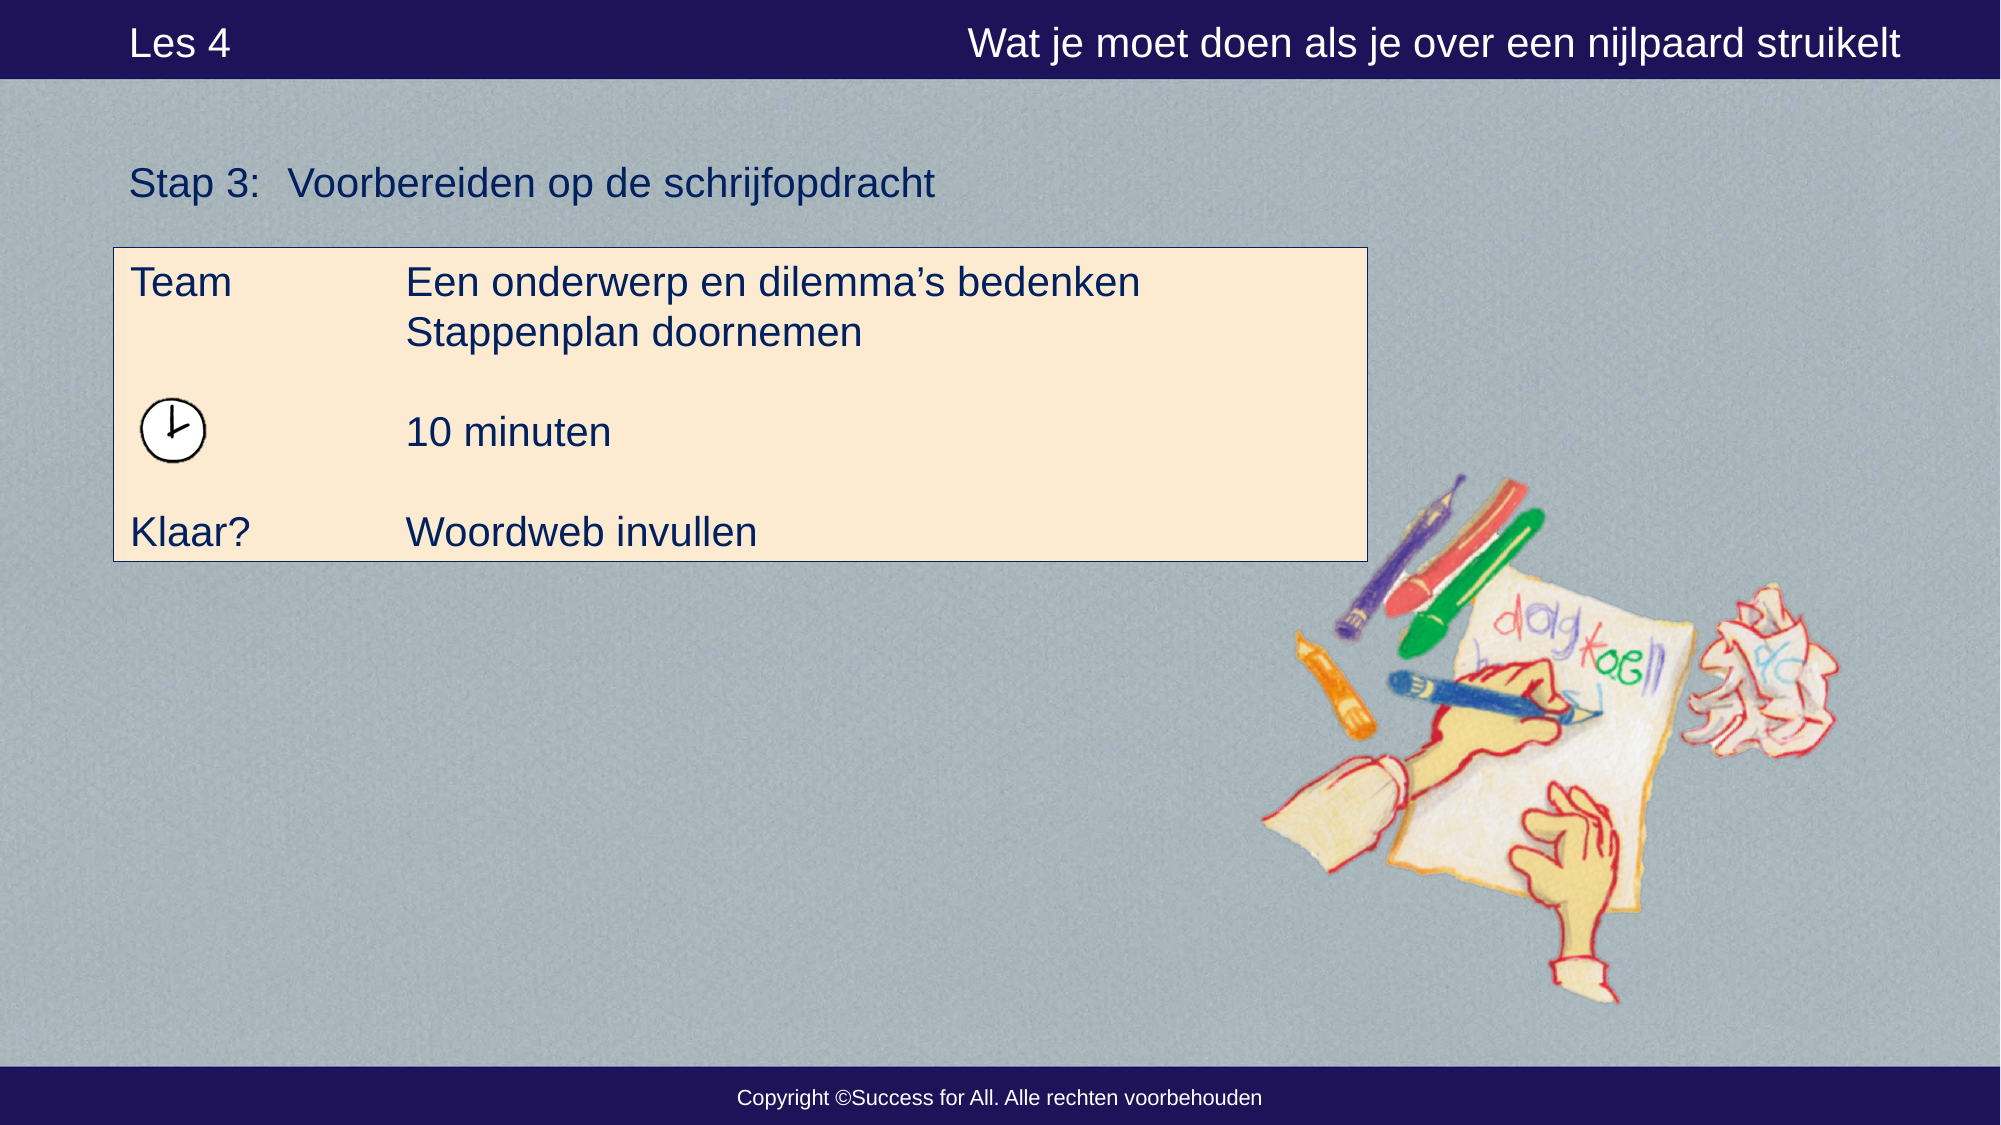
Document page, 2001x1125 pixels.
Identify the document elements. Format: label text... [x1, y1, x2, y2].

text_box Les 4 [114, 8, 354, 73]
picture [0, 0, 2001, 1125]
text_box Team Een onderwerp en dilemma’s bedenken Stappenplan doornemen 10 minuten Klaar? Woordweb invullen [113, 247, 1368, 562]
text_box Stap 3: Voorbereiden op de schrijfopdracht [113, 148, 1301, 214]
text_box Wat je moet doen als je over een nijlpaard struikelt [953, 8, 1927, 73]
text_box Copyright ©Success for All. Alle rechten voorbehouden [0, 1076, 2000, 1125]
